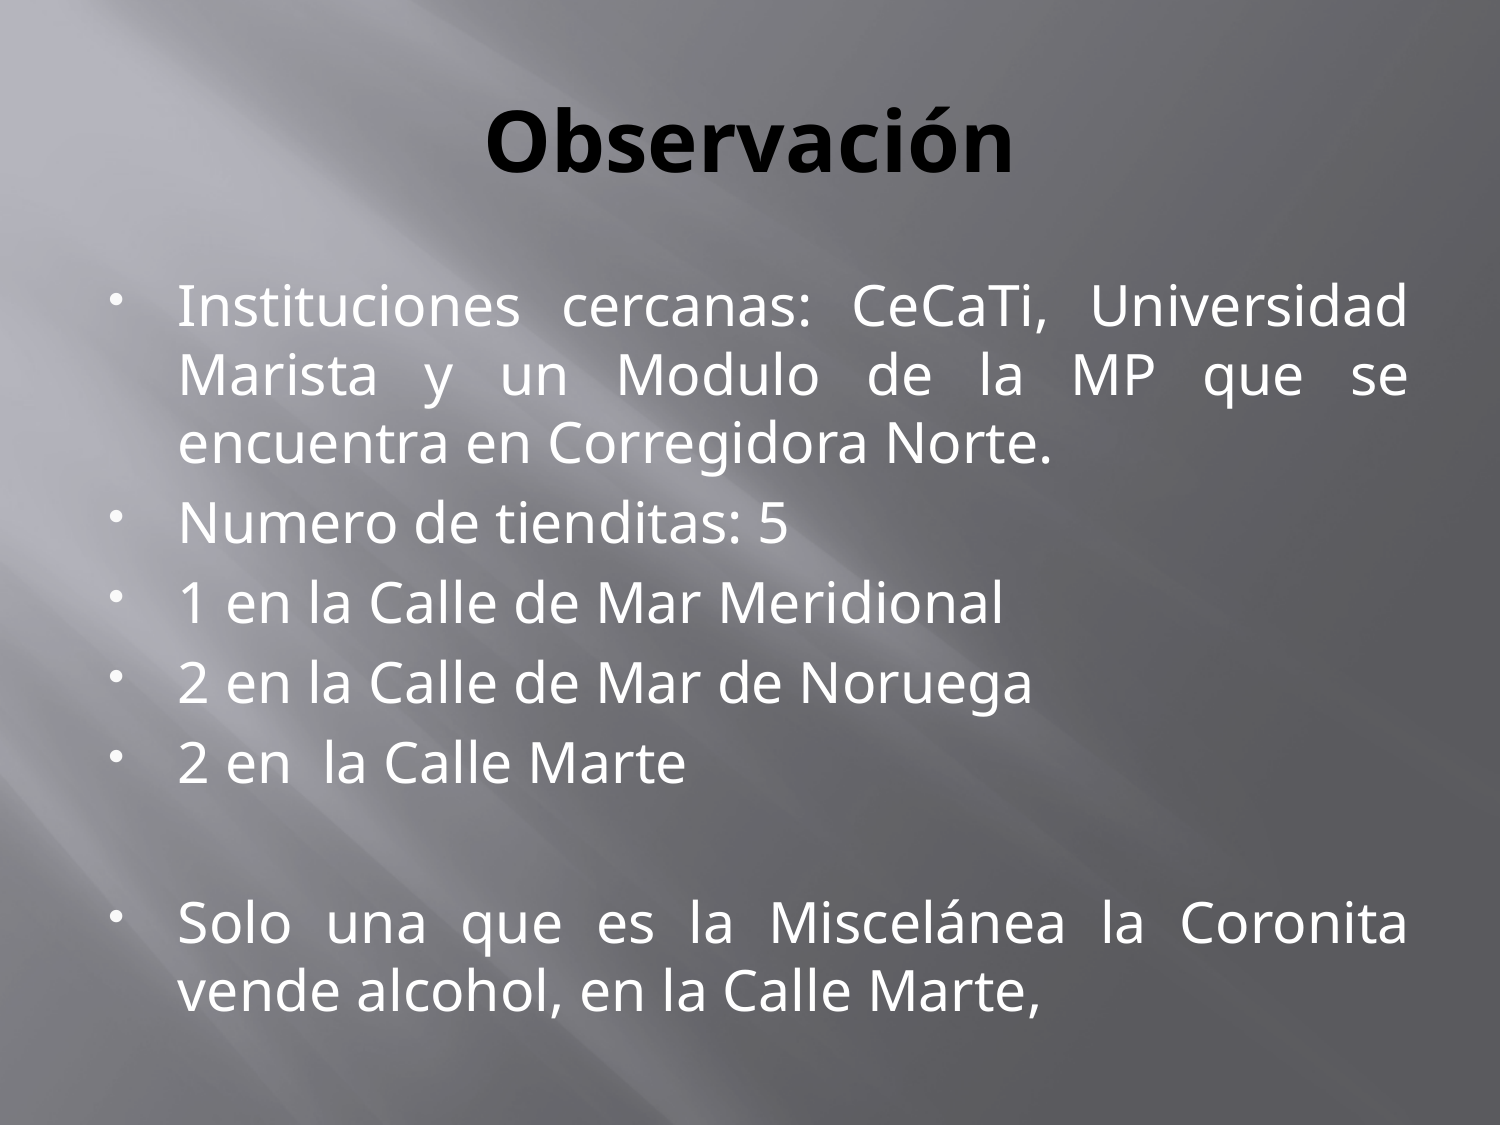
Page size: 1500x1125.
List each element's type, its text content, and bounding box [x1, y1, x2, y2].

list Instituciones cercanas: CeCaTi, Universidad Marista y un Modulo de la MP que se encuentra en Corregidora Norte. Numero de tienditas: 5 1 en la Calle de Mar Meridional 2 en la Calle de Mar de Noruega 2 en la Calle Marte Solo una que es la Miscelánea la Coronita vende alcohol, en la Calle Marte, [75, 262, 1425, 1035]
title Observación [75, 45, 1425, 233]
